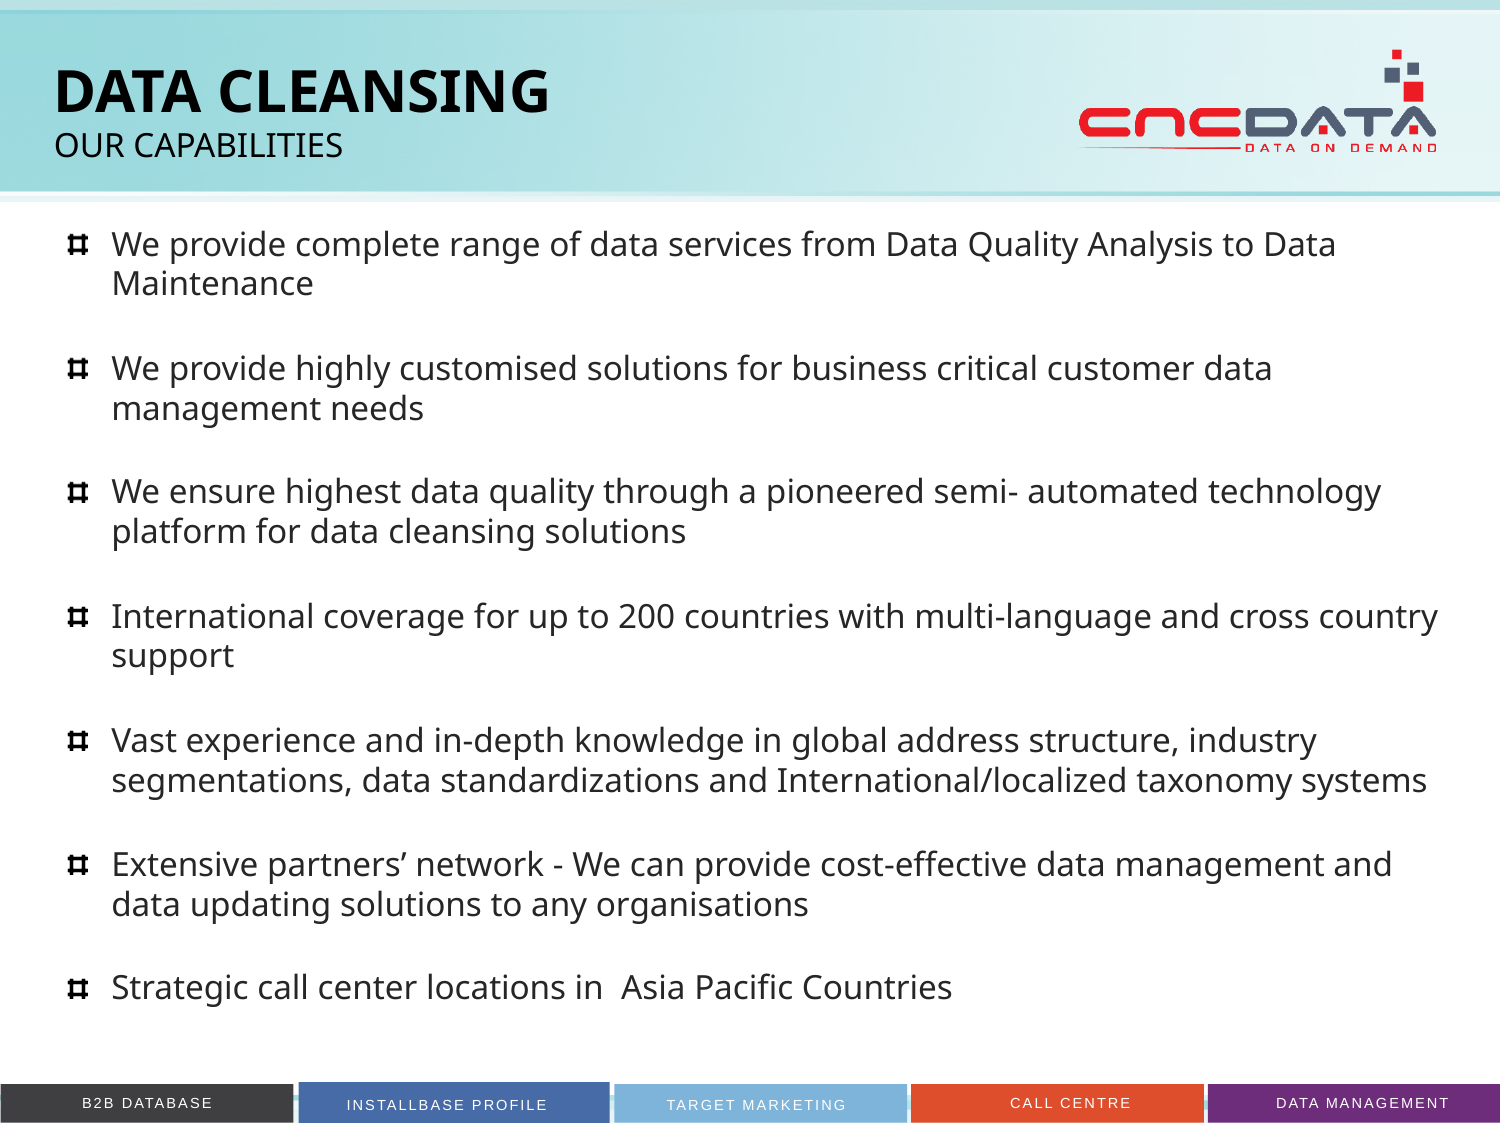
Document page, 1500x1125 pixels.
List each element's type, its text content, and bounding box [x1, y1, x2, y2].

title DATA CLEANSING Our Capabilities [38, 26, 1161, 192]
picture [0, 0, 1500, 202]
picture [64, 975, 88, 999]
picture [64, 478, 88, 503]
text_box We provide complete range of data services from Data Quality Analysis to Data Maintenance We provide highly customised solutions for business critical customer data management needs We ensure highest data quality through a pioneered semi- automated technology platform for data cleansing solutions International coverage for up to 200 countries with multi-language and cross country support Vast experience and in-depth knowledge in global address structure, industry segmentations, data standardizations and International/localized taxonomy systems Extensive partners’ network - We can provide cost-effective data management and data updating solutions to any organisations Strategic call center locations in Asia Pacific Countries [49, 215, 1462, 1071]
picture [294, 1095, 298, 1123]
picture [64, 603, 88, 627]
picture [64, 354, 88, 379]
picture [64, 727, 88, 751]
picture [610, 1095, 614, 1123]
picture [64, 230, 88, 255]
picture [64, 851, 88, 875]
